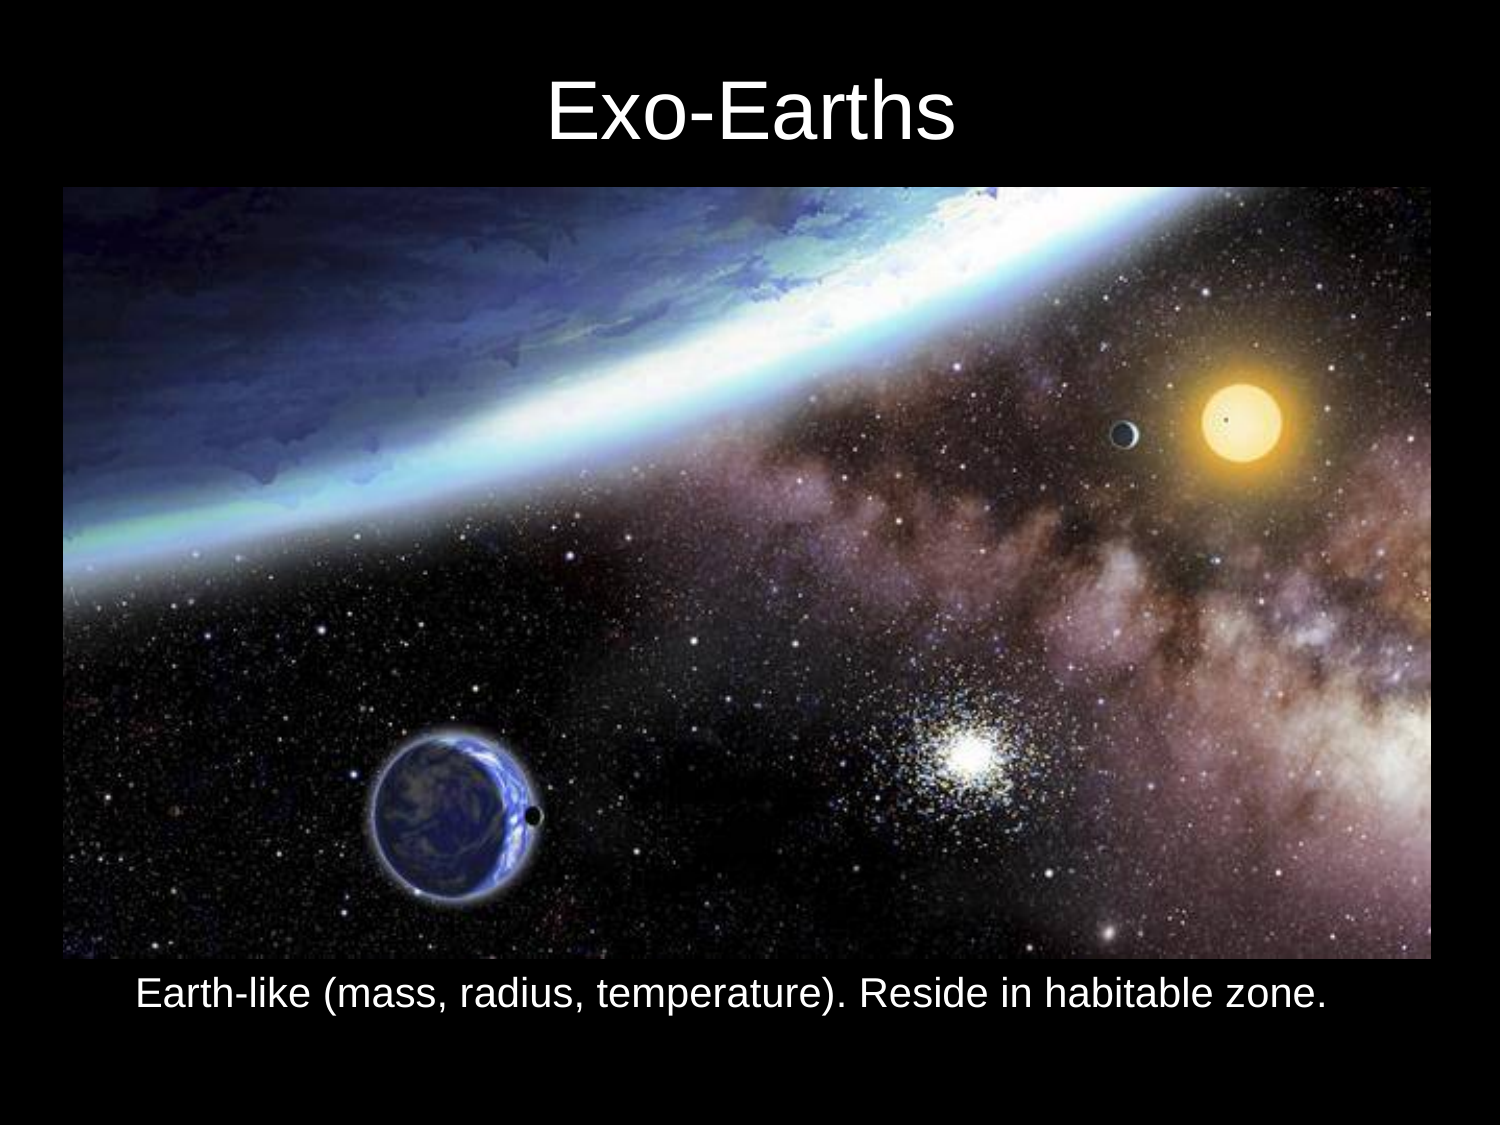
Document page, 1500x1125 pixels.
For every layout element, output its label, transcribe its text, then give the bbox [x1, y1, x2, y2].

text_box Earth-like (mass, radius, temperature). Reside in habitable zone. [0, 958, 1464, 1025]
text_box Exo-Earths [528, 48, 975, 165]
picture [63, 187, 1431, 959]
